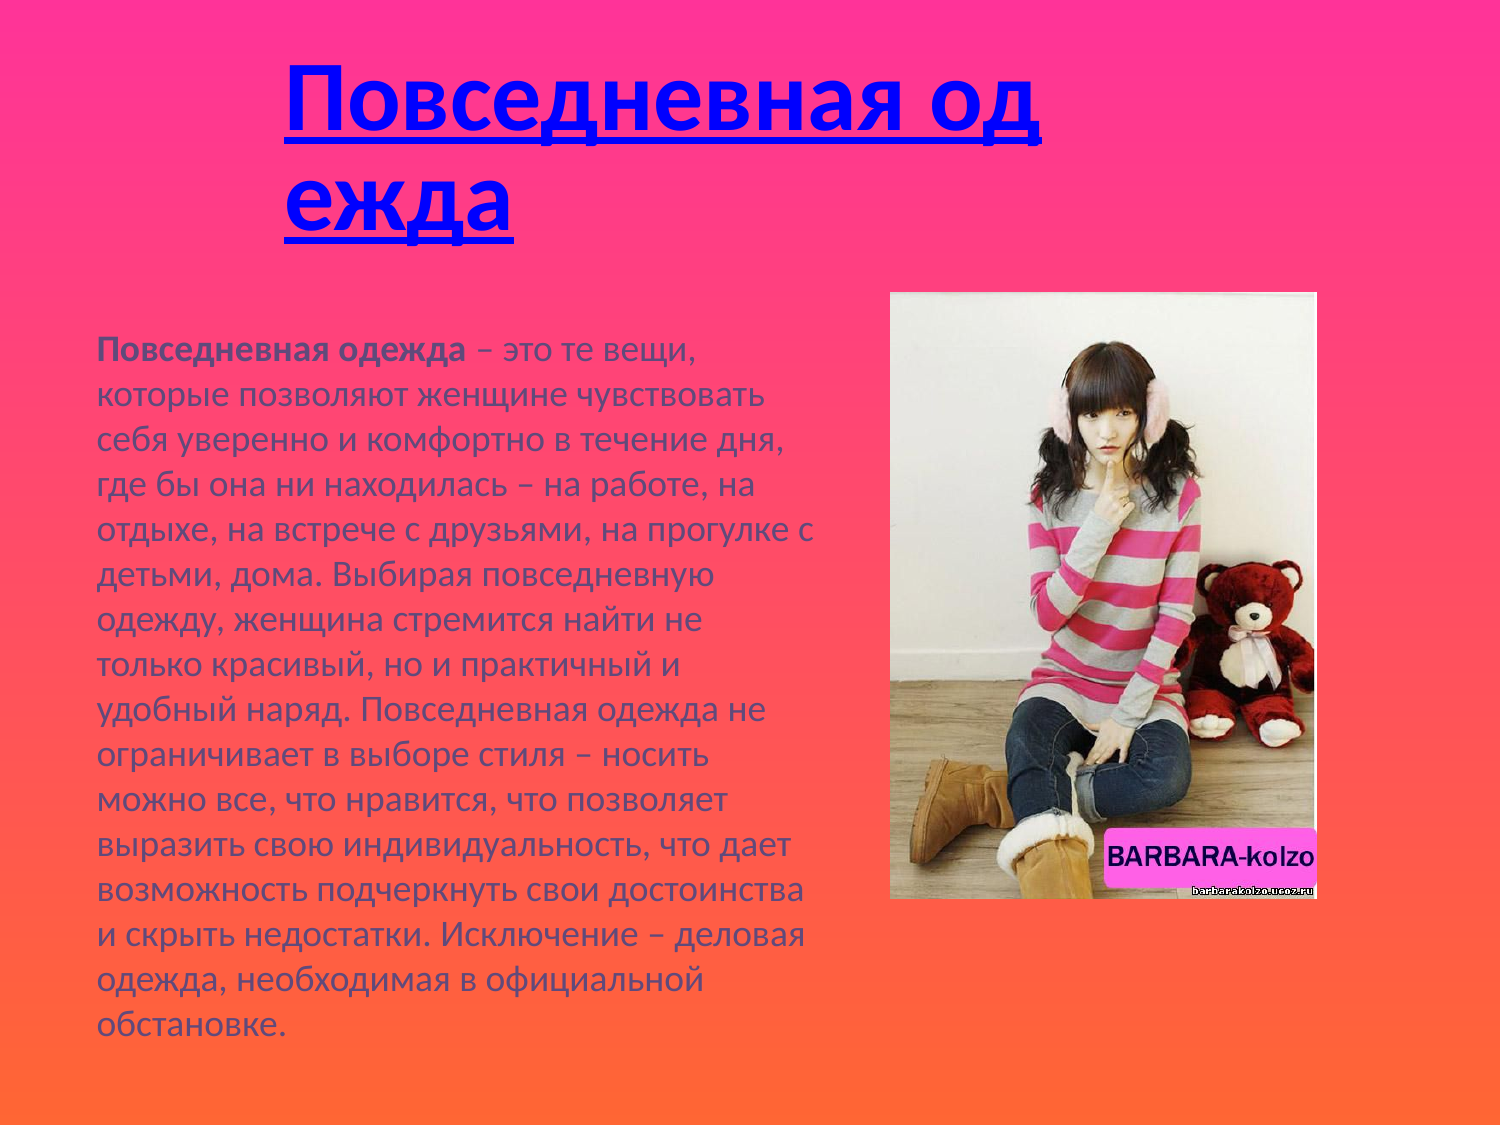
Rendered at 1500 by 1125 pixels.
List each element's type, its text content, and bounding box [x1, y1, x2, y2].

text_box Повседневная одежда [269, 23, 1089, 159]
text_box Повседневная одежда – это те вещи, которые позволяют женщине чувствовать себя уверенно и комфортно в течение дня, где бы она ни находилась – на работе, на отдыхе, на встрече с друзьями, на прогулке с детьми, дома. Выбирая повседневную одежду, женщина стремится найти не только красивый, но и практичный и удобный наряд. Повседневная одежда не ограничивает в выборе стиля – носить можно все, что нравится, что позволяет выразить свою индивидуальность, что дает возможность подчеркнуть свои достоинства и скрыть недостатки. Исключение – деловая одежда, необходимая в официальной обстановке. [81, 316, 832, 1052]
picture [890, 292, 1317, 899]
